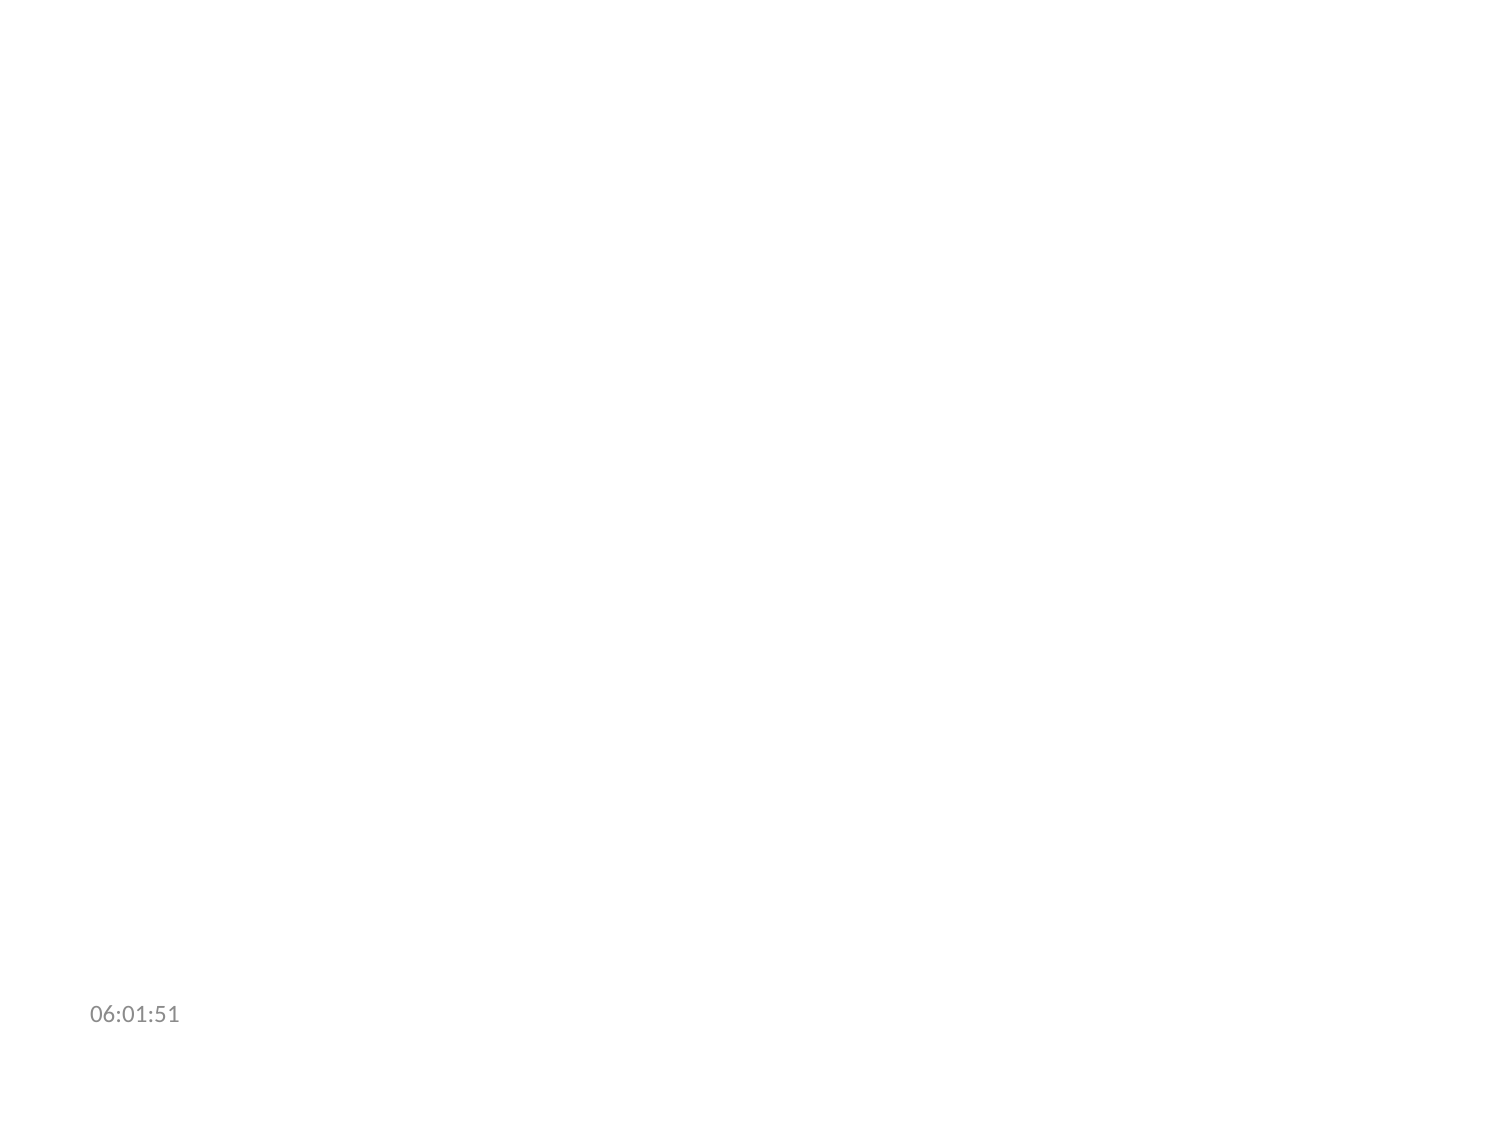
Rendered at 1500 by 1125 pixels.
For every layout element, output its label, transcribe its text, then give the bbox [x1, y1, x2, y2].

text_box 15:35:09 [75, 982, 425, 1043]
